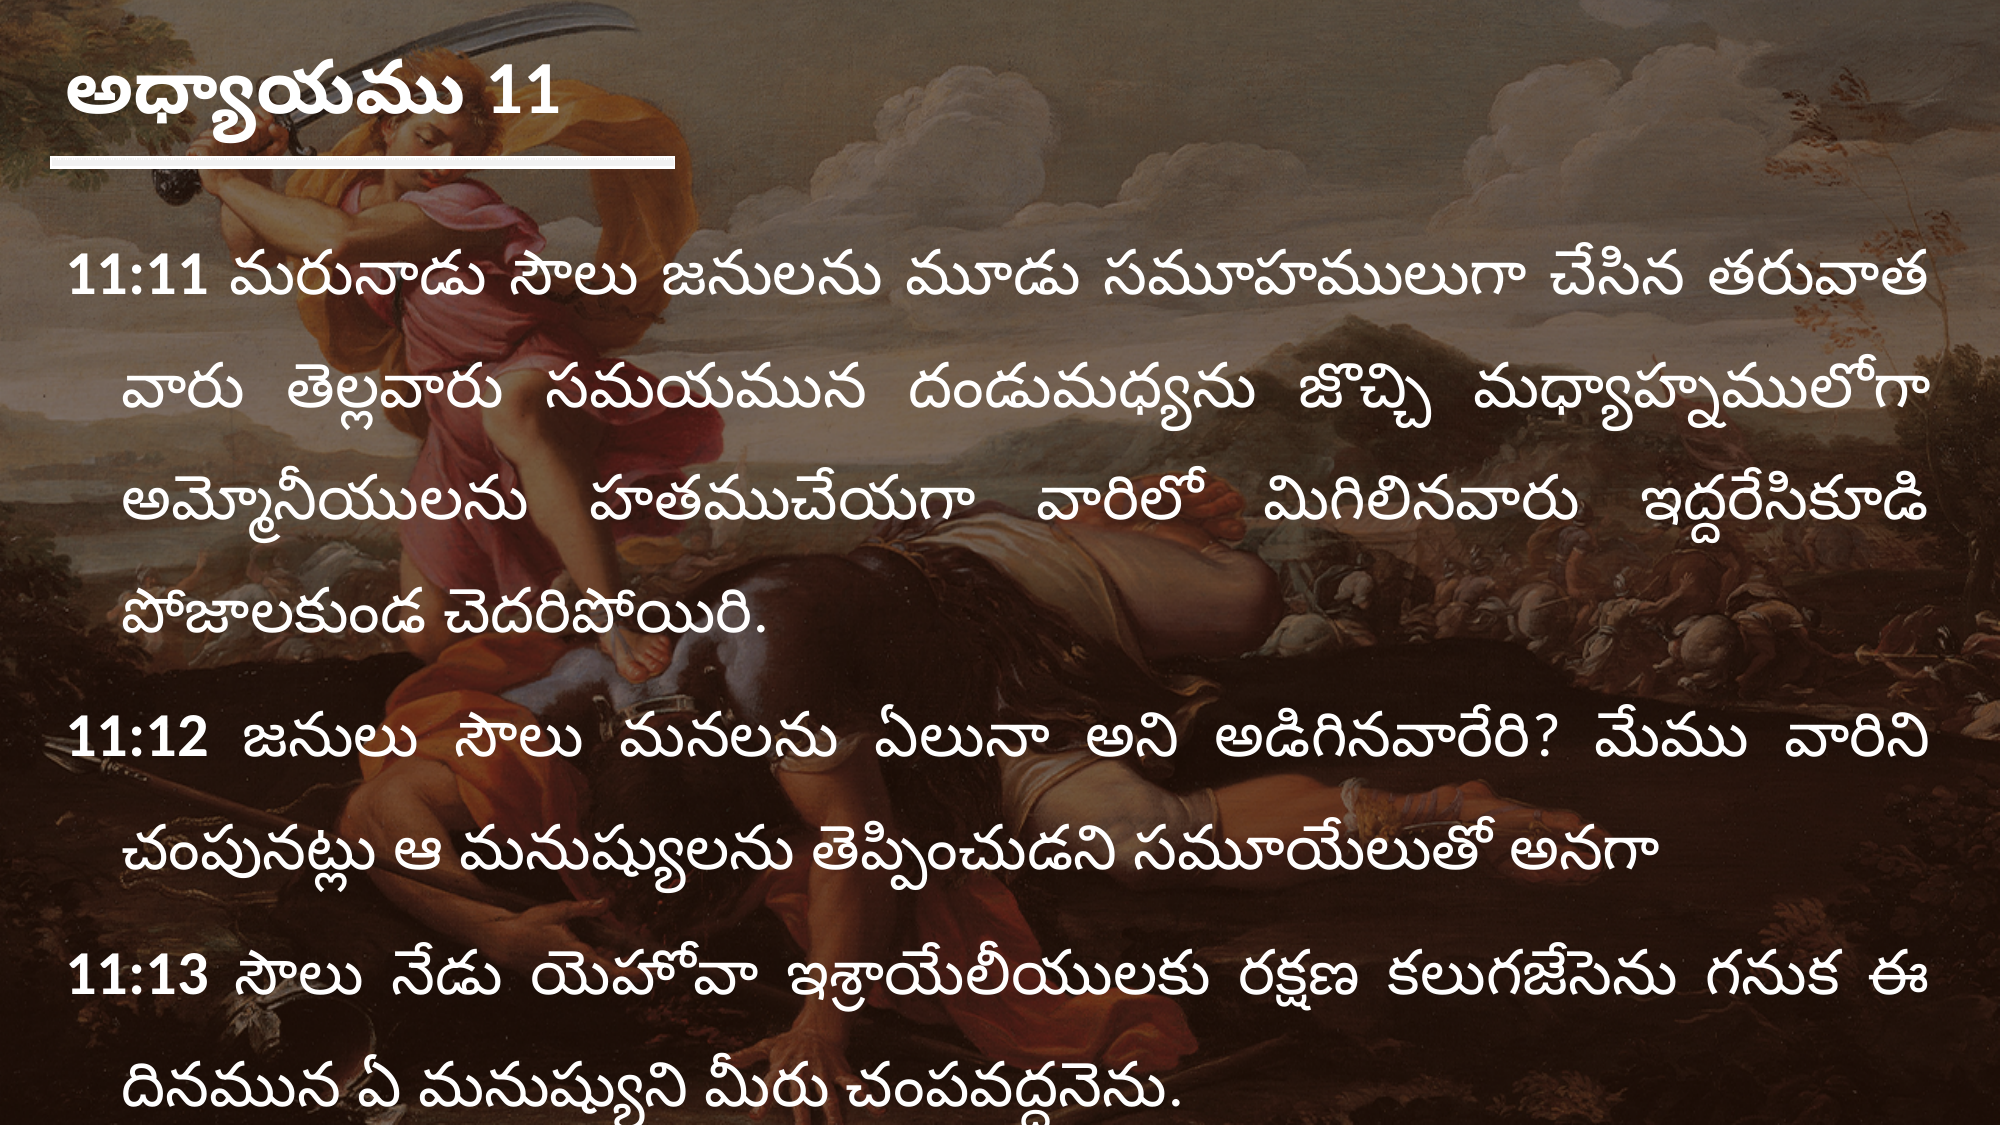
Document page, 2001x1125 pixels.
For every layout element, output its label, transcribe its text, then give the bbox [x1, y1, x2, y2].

title అధ్యాయము 11 [50, 0, 1925, 167]
list 11:11 మరునాడు సౌలు జనులను మూడు సమూహములుగా చేసిన తరువాత వారు తెల్లవారు సమయమున దండుమధ్యను జొచ్చి మధ్యాహ్నములోగా అమ్మోనీయులను హతముచేయగా వారిలో మిగిలినవారు ఇద్దరేసికూడి పోజాలకుండ చెదరిపోయిరి. 11:12 జనులు సౌలు మనలను ఏలునా అని అడిగినవారేరి? మేము వారిని చంపునట్లు ఆ మనుష్యులను తెప్పించుడని సమూయేలుతో అనగా 11:13 సౌలు నేడు యెహోవా ఇశ్రాయేలీయులకు రక్షణ కలుగజేసెను గనుక ఈ దినమున ఏ మనుష్యుని మీరు చంపవద్దనెను. [50, 187, 1946, 1063]
picture [0, 0, 2000, 1125]
